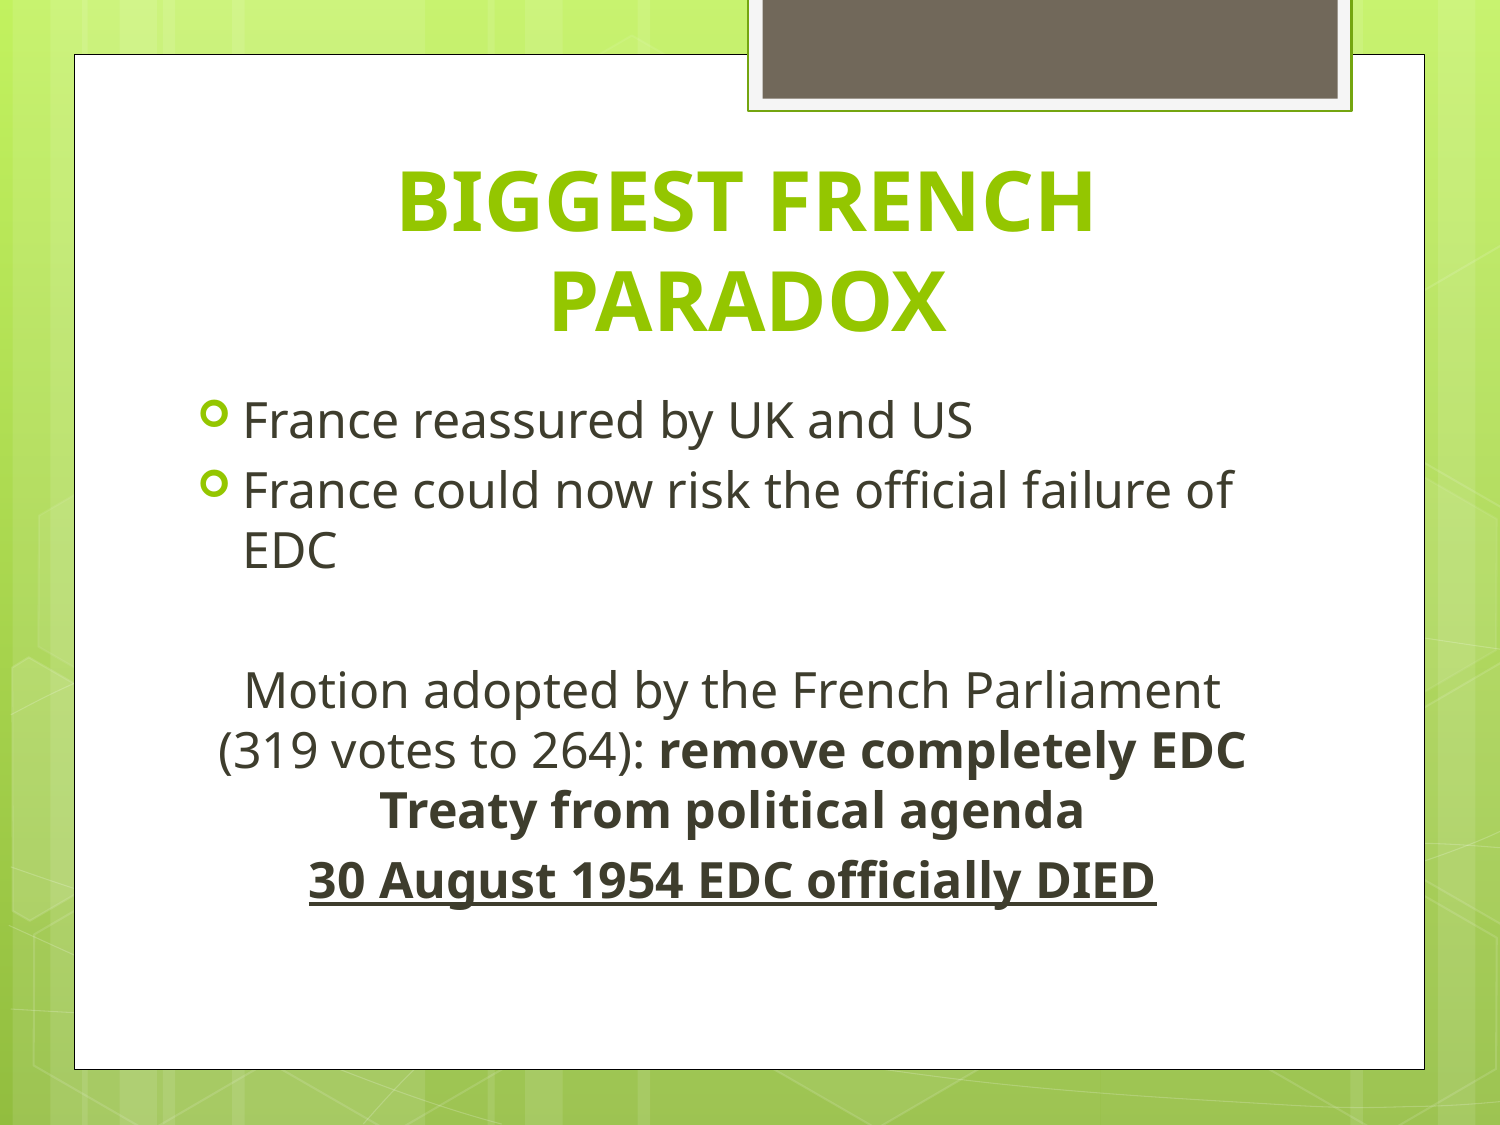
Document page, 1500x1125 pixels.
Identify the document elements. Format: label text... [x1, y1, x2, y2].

title BIGGEST FRENCH PARADOX [171, 168, 1324, 357]
list France reassured by UK and US France could now risk the official failure of EDC Motion adopted by the French Parliament (319 votes to 264): remove completely EDC Treaty from political agenda 30 August 1954 EDC officially DIED [171, 381, 1283, 957]
